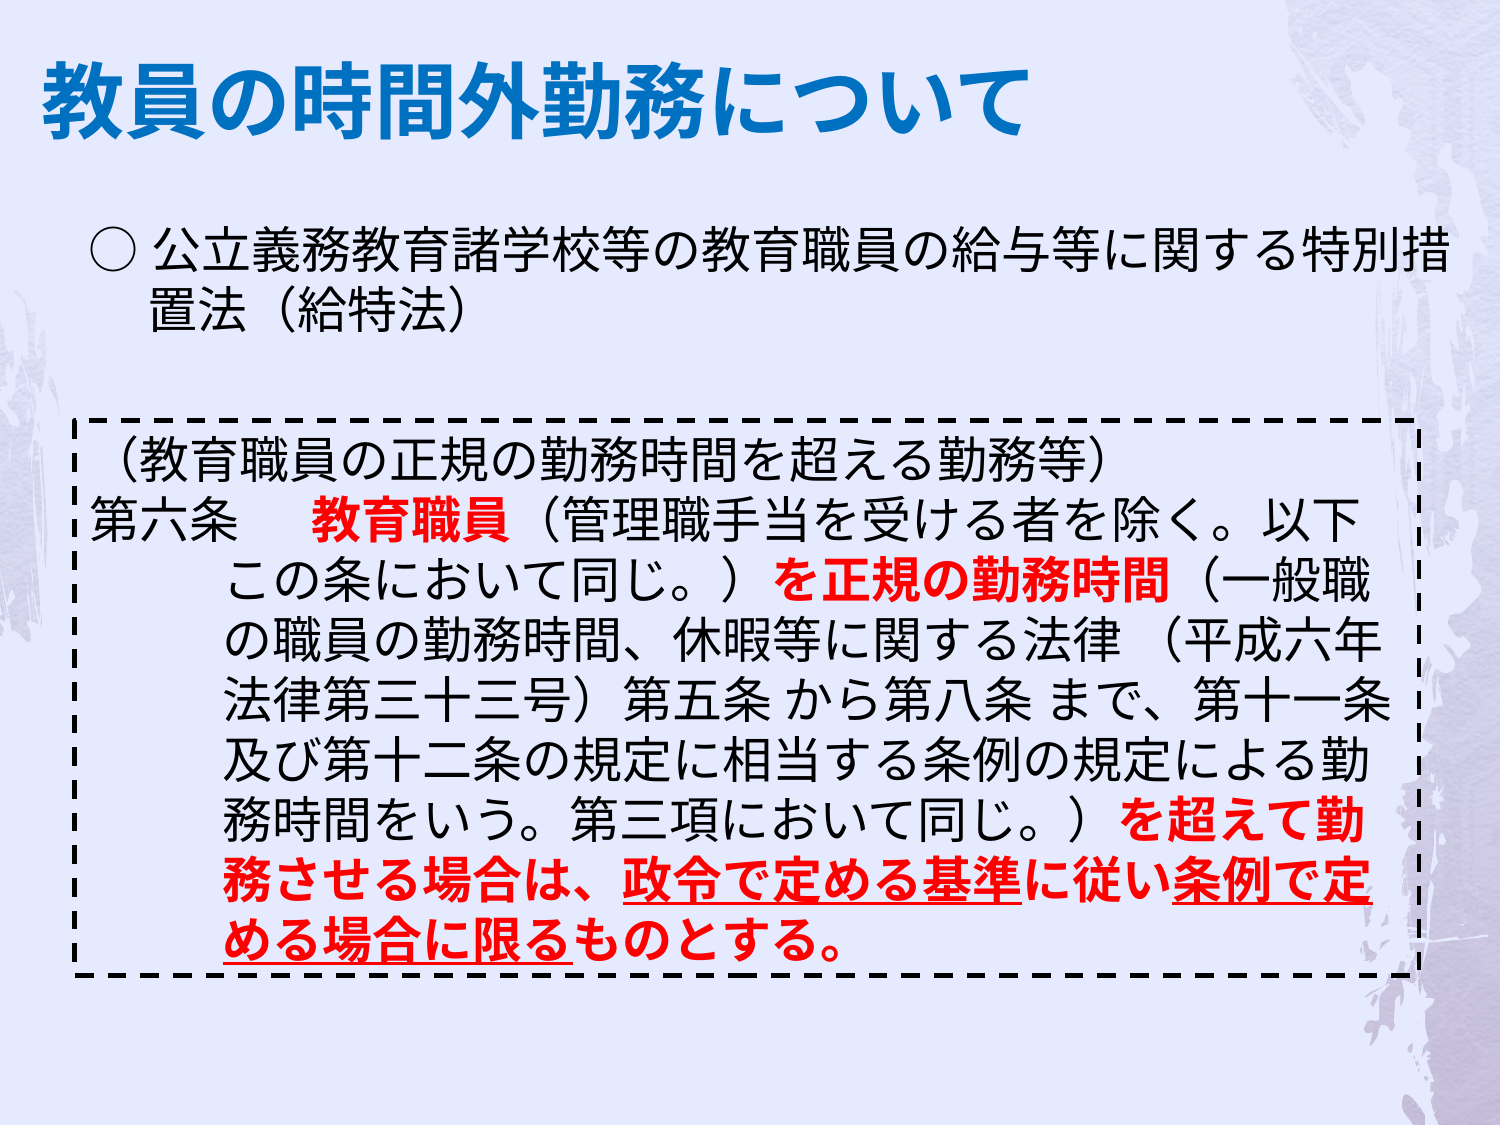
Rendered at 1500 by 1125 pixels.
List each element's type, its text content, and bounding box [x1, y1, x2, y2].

text_box 教員の時間外勤務について [41, 45, 1392, 149]
text_box （教育職員の正規の勤務時間を超える勤務等） 第六条 教育職員（管理職手当を受ける者を除く。以下この条において同じ。）を正規の勤務時間（一般職の職員の勤務時間、休暇等に関する法律 （平成六年法律第三十三号）第五条 から第八条 まで、第十一条及び第十二条の規定に相当する条例の規定による勤務時間をいう。第三項において同じ。）を超えて勤務させる場合は、政令で定める基準に従い条例で定める場合に限るものとする。 [74, 420, 1420, 976]
text_box ○公立義務教育諸学校等の教育職員の給与等に関する特別措置法（給特法） [74, 210, 1480, 346]
